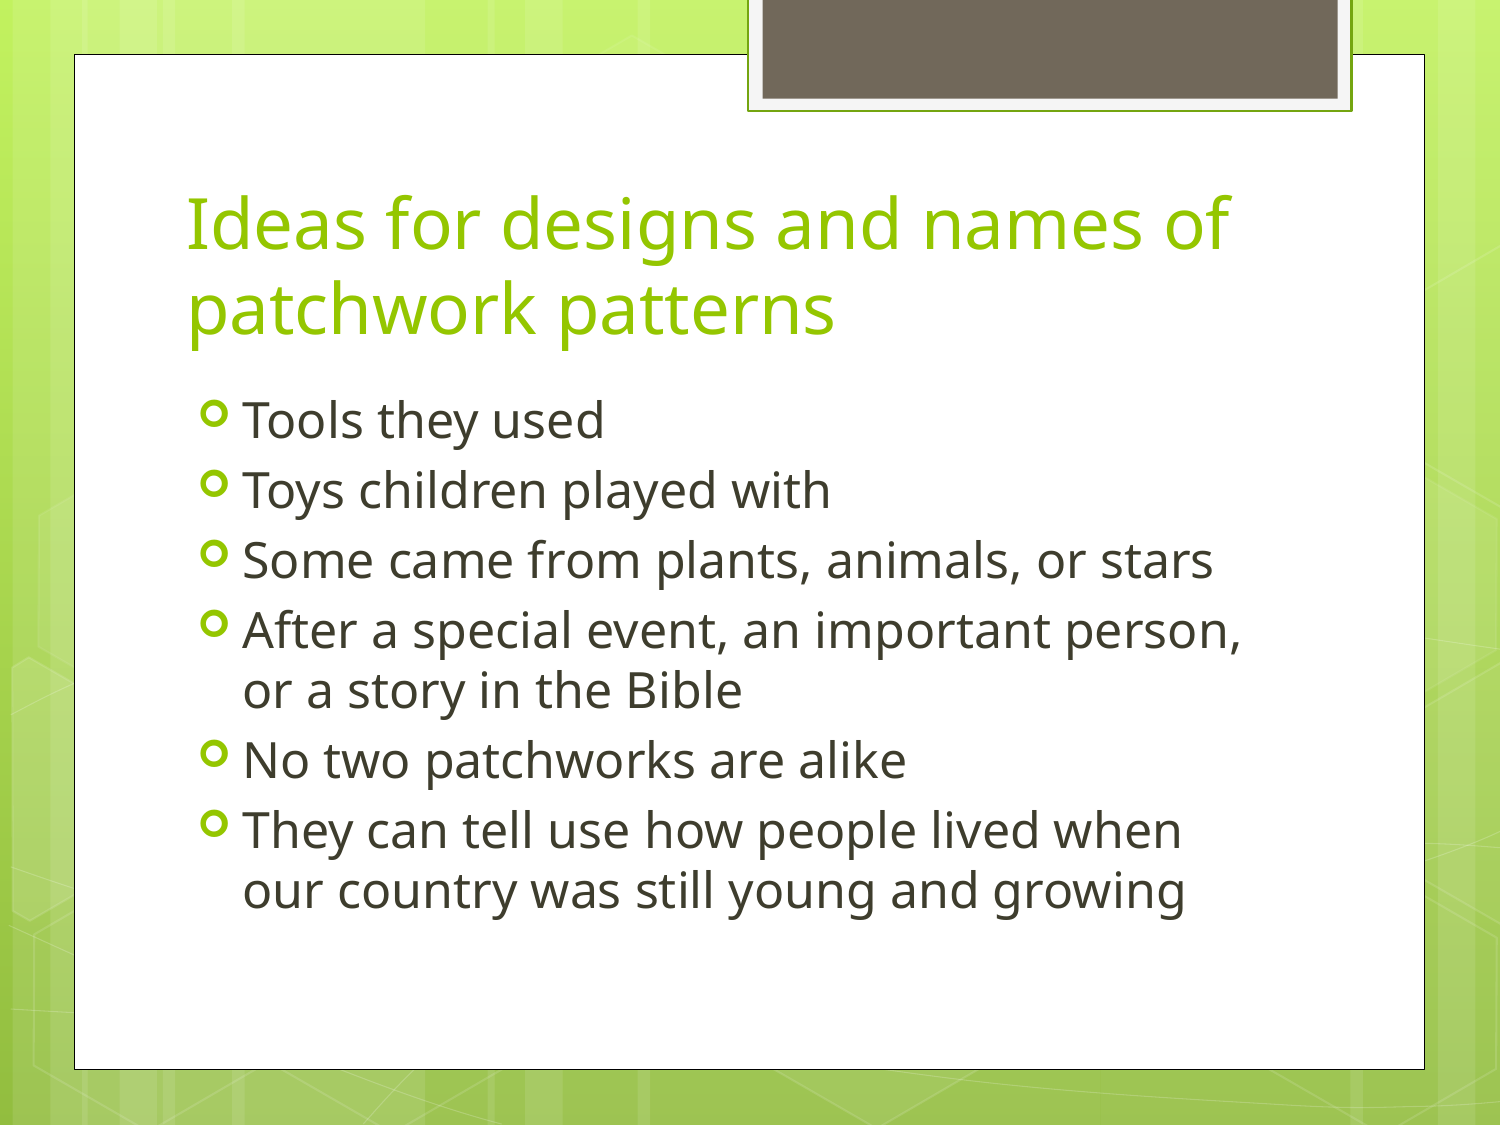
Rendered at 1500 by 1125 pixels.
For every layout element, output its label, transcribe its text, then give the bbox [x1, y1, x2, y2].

title Ideas for designs and names of patchwork patterns [171, 168, 1324, 357]
list Tools they used Toys children played with Some came from plants, animals, or stars After a special event, an important person, or a story in the Bible No two patchworks are alike They can tell use how people lived when our country was still young and growing [171, 381, 1283, 957]
